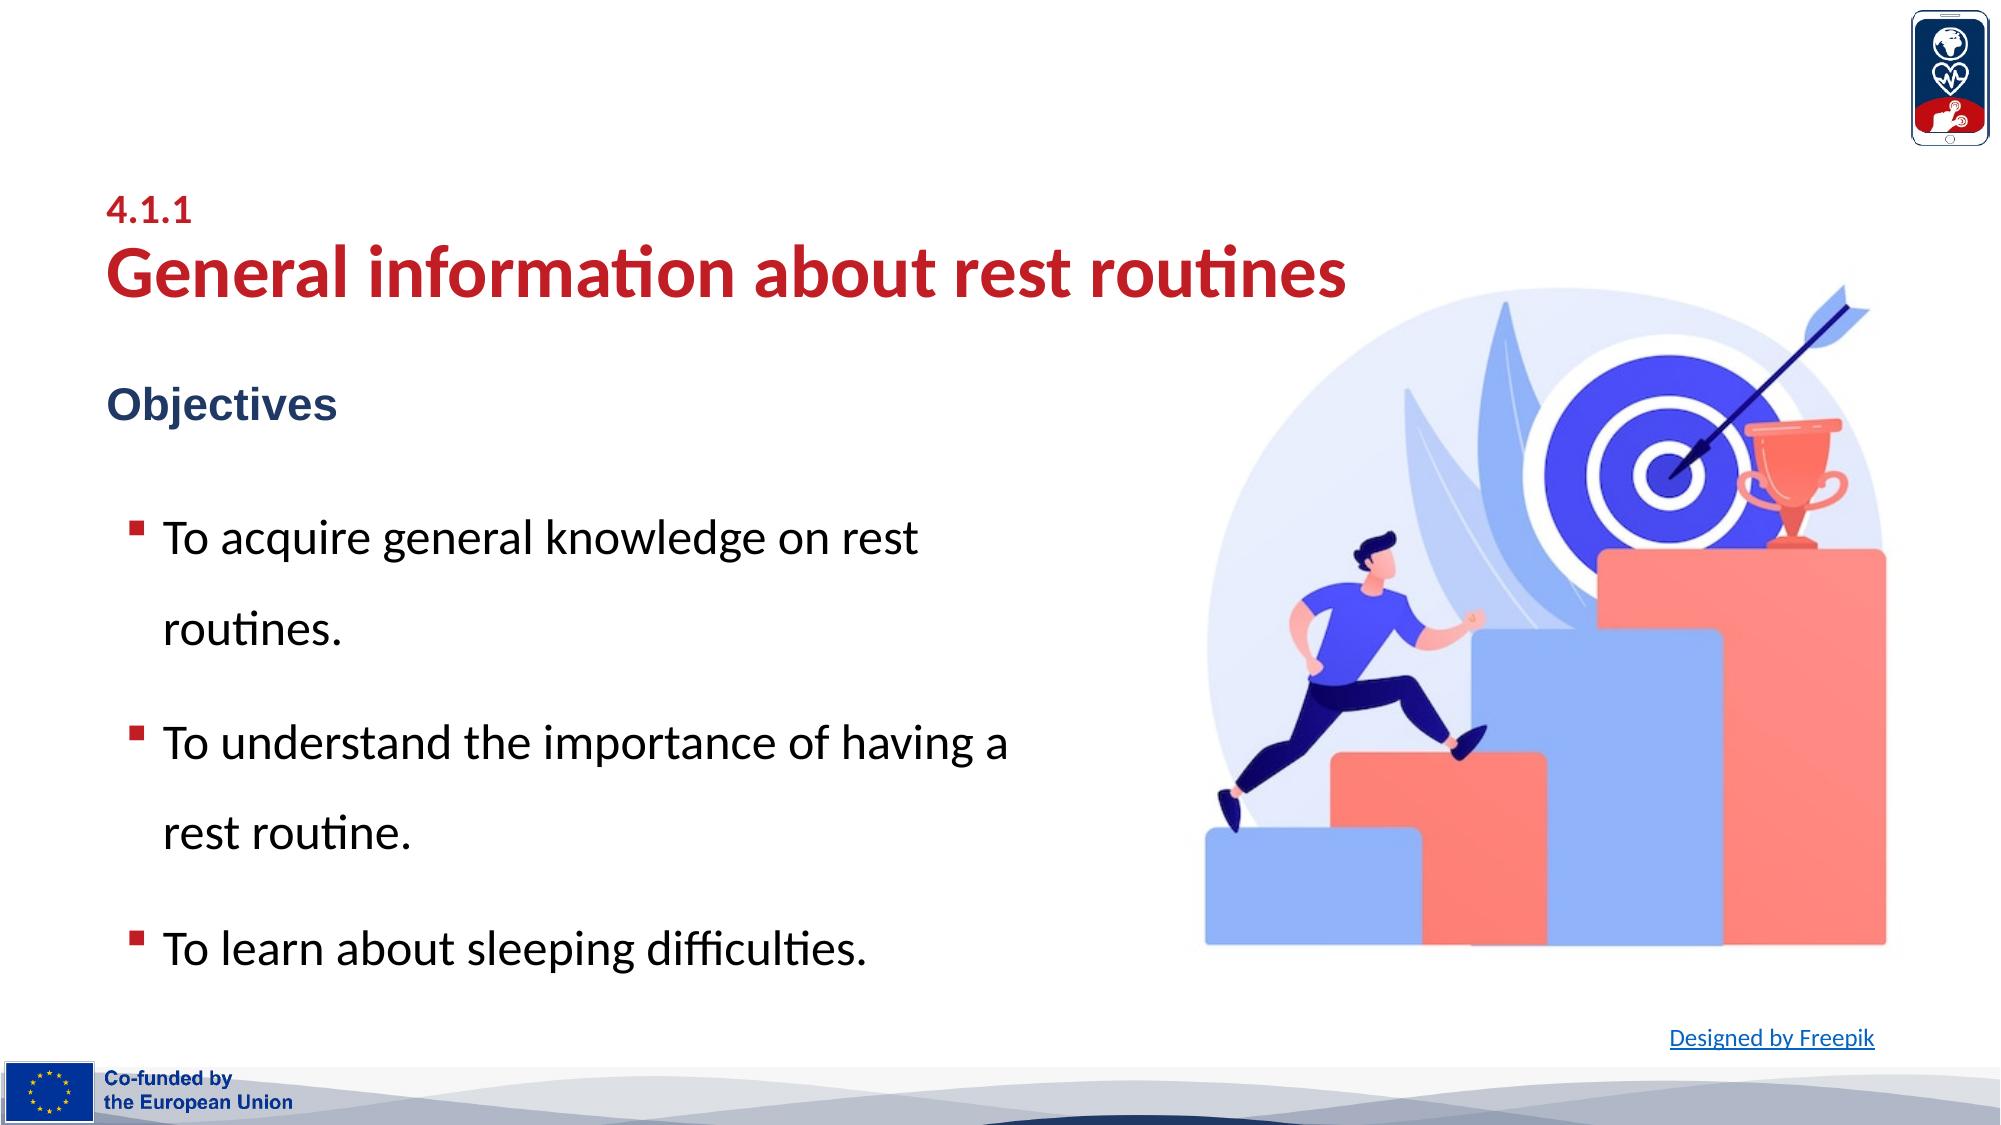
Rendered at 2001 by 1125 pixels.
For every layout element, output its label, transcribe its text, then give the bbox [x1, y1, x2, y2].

list To acquire general knowledge on rest routines. To understand the importance of having a rest routine. To learn about sleeping difficulties. [110, 467, 1073, 1037]
list Objectives [91, 354, 938, 437]
title 4.1.1 General information about rest routines [91, 177, 1093, 324]
text_box Designed by Freepik [888, 1014, 1890, 1059]
picture [1093, 177, 1999, 1054]
picture [1911, 10, 1990, 146]
picture [0, 1058, 2001, 1125]
